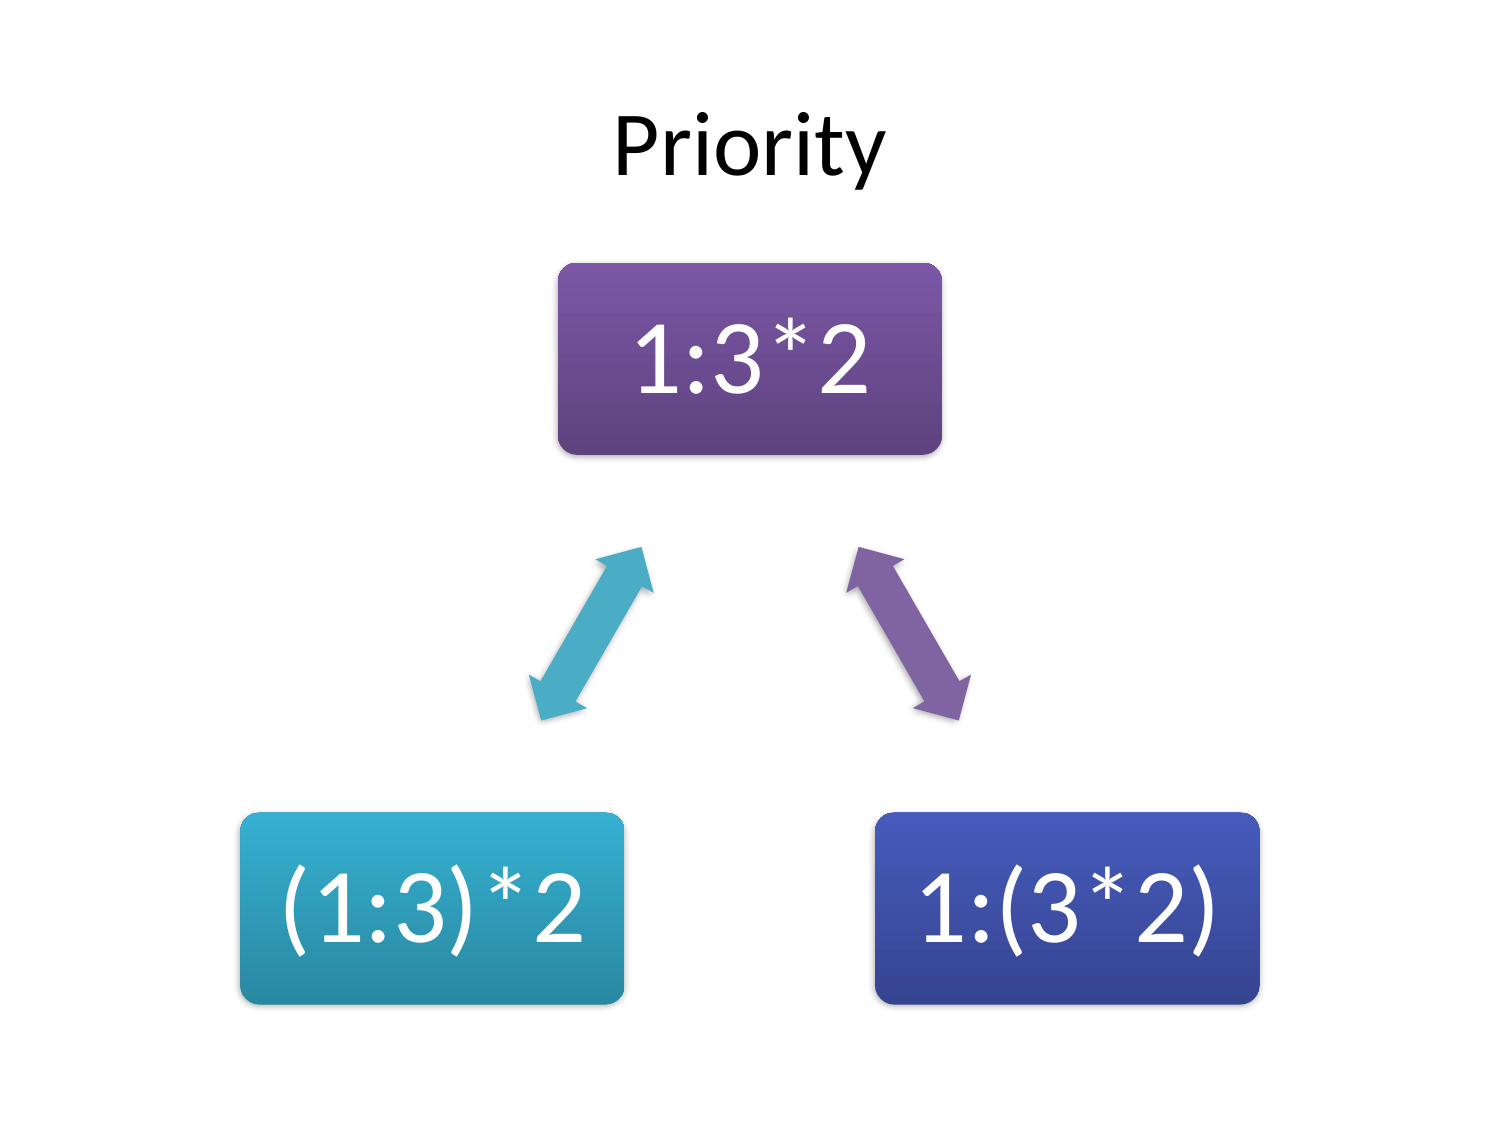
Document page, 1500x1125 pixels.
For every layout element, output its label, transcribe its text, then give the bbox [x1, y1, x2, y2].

title Priority [75, 45, 1425, 233]
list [74, 262, 1426, 1006]
